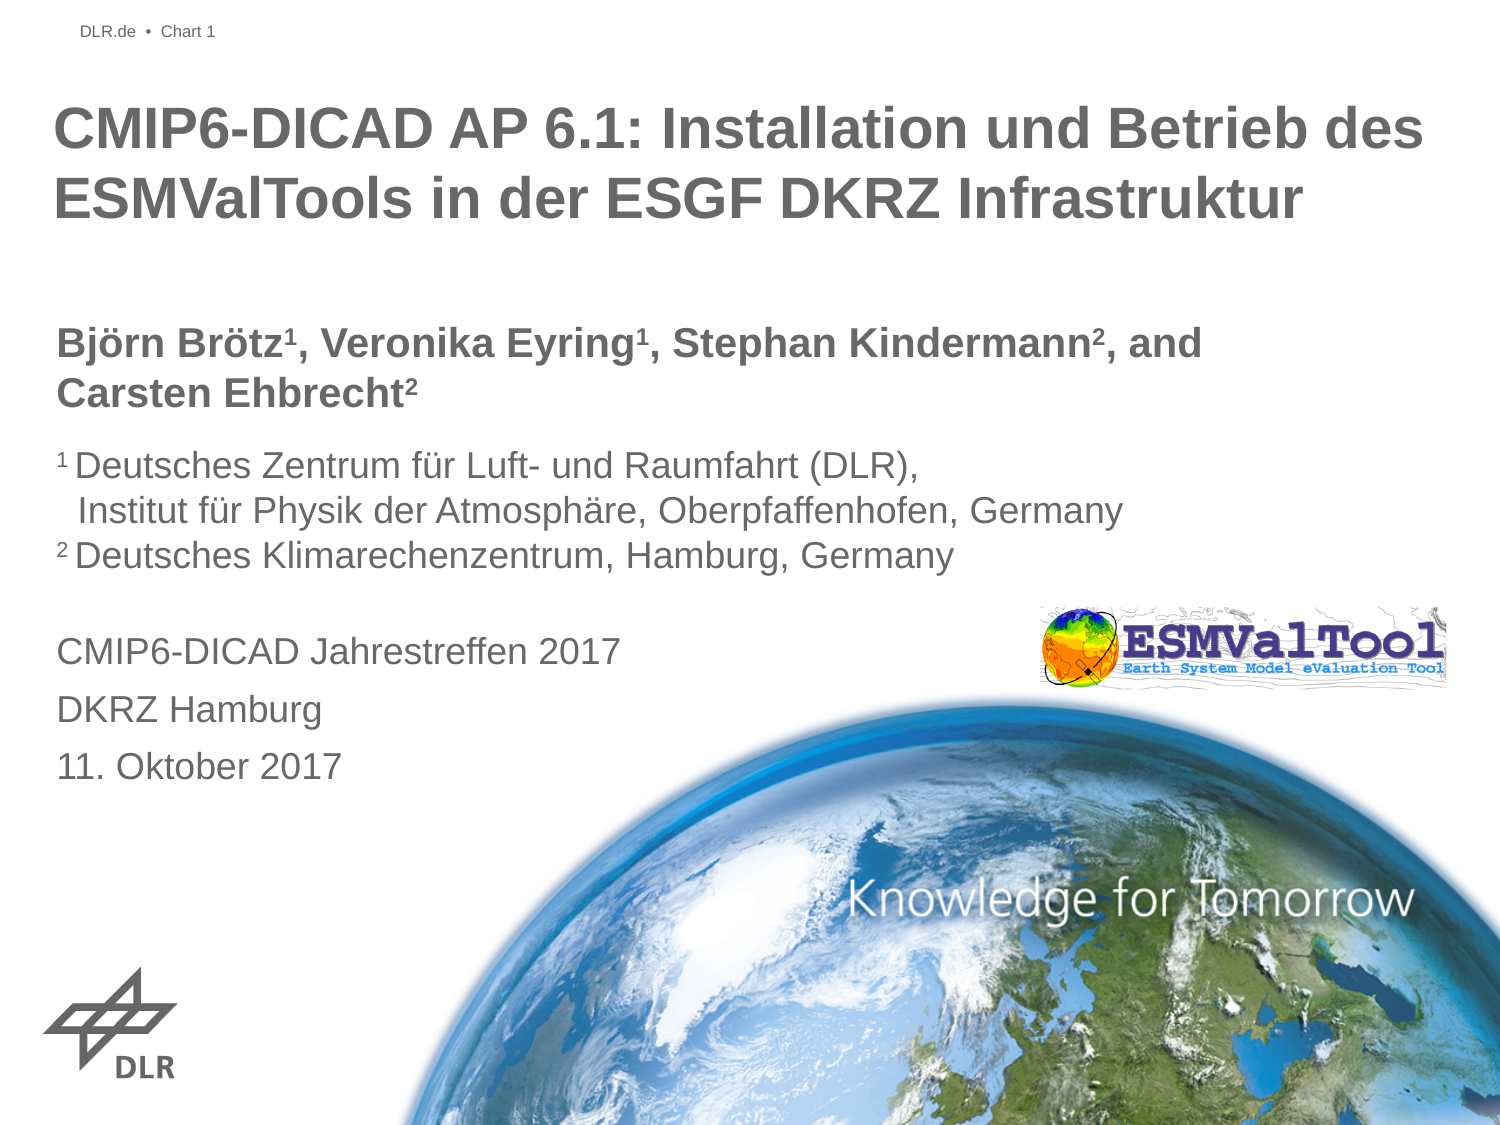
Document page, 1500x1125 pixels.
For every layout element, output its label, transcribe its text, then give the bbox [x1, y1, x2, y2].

slide_number DLR.de • Chart 1 [79, 20, 251, 45]
picture [0, 0, 1500, 1125]
text_box Björn Brötz1, Veronika Eyring1, Stephan Kindermann2, and Carsten Ehbrecht2 1 Deutsches Zentrum für Luft- und Raumfahrt (DLR), Institut für Physik der Atmosphäre, Oberpfaffenhofen, Germany 2 Deutsches Klimarechenzentrum, Hamburg, Germany CMIP6-DICAD Jahrestreffen 2017 DKRZ Hamburg 11. Oktober 2017 [54, 312, 1335, 848]
title CMIP6-DICAD AP 6.1: Installation und Betrieb des ESMValTools in der ESGF DKRZ Infrastruktur [53, 90, 1477, 279]
